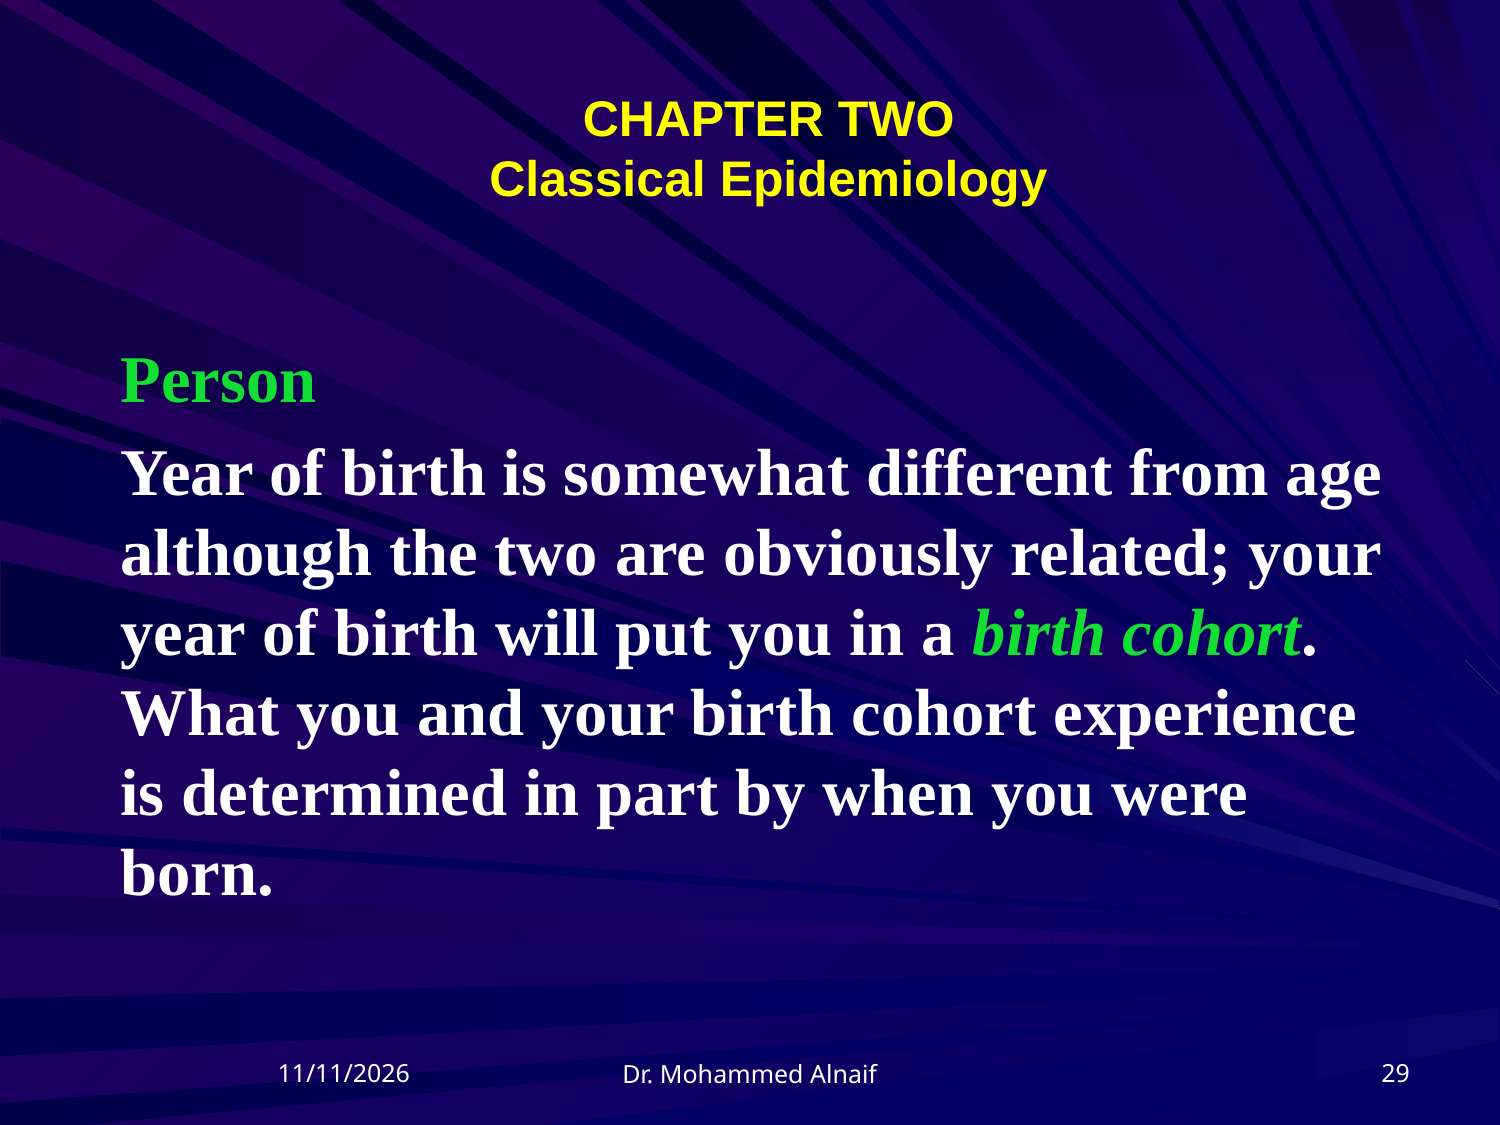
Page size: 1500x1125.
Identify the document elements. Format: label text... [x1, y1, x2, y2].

title CHAPTER TWO Classical Epidemiology [93, 23, 1444, 270]
slide_number 29 [1074, 1023, 1426, 1100]
footer Dr. Mohammed Alnaif [512, 1024, 988, 1101]
subtitle Person Year of birth is somewhat different from age although the two are obviously related; your year of birth will put you in a birth cohort. What you and your birth cohort experience is determined in part by when you were born. [105, 327, 1430, 926]
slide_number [74, 1023, 426, 1100]
